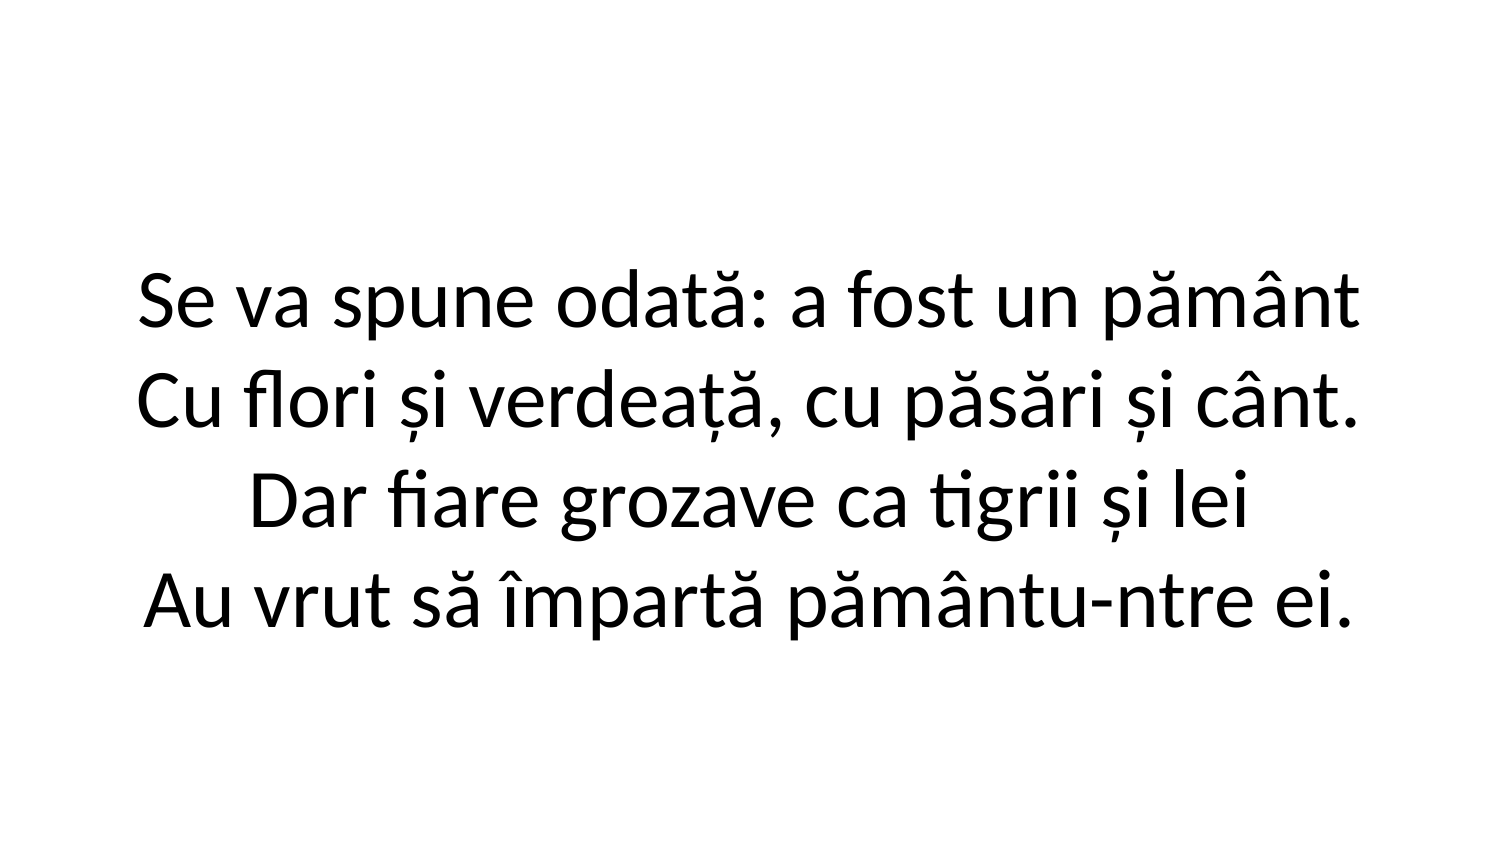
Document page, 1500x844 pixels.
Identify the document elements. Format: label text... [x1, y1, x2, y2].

text_box Se va spune odată: a fost un pământ Cu flori și verdeață, cu păsări și cânt. Dar fiare grozave ca tigrii și lei Au vrut să împartă pământu-ntre ei. [122, 192, 1378, 652]
